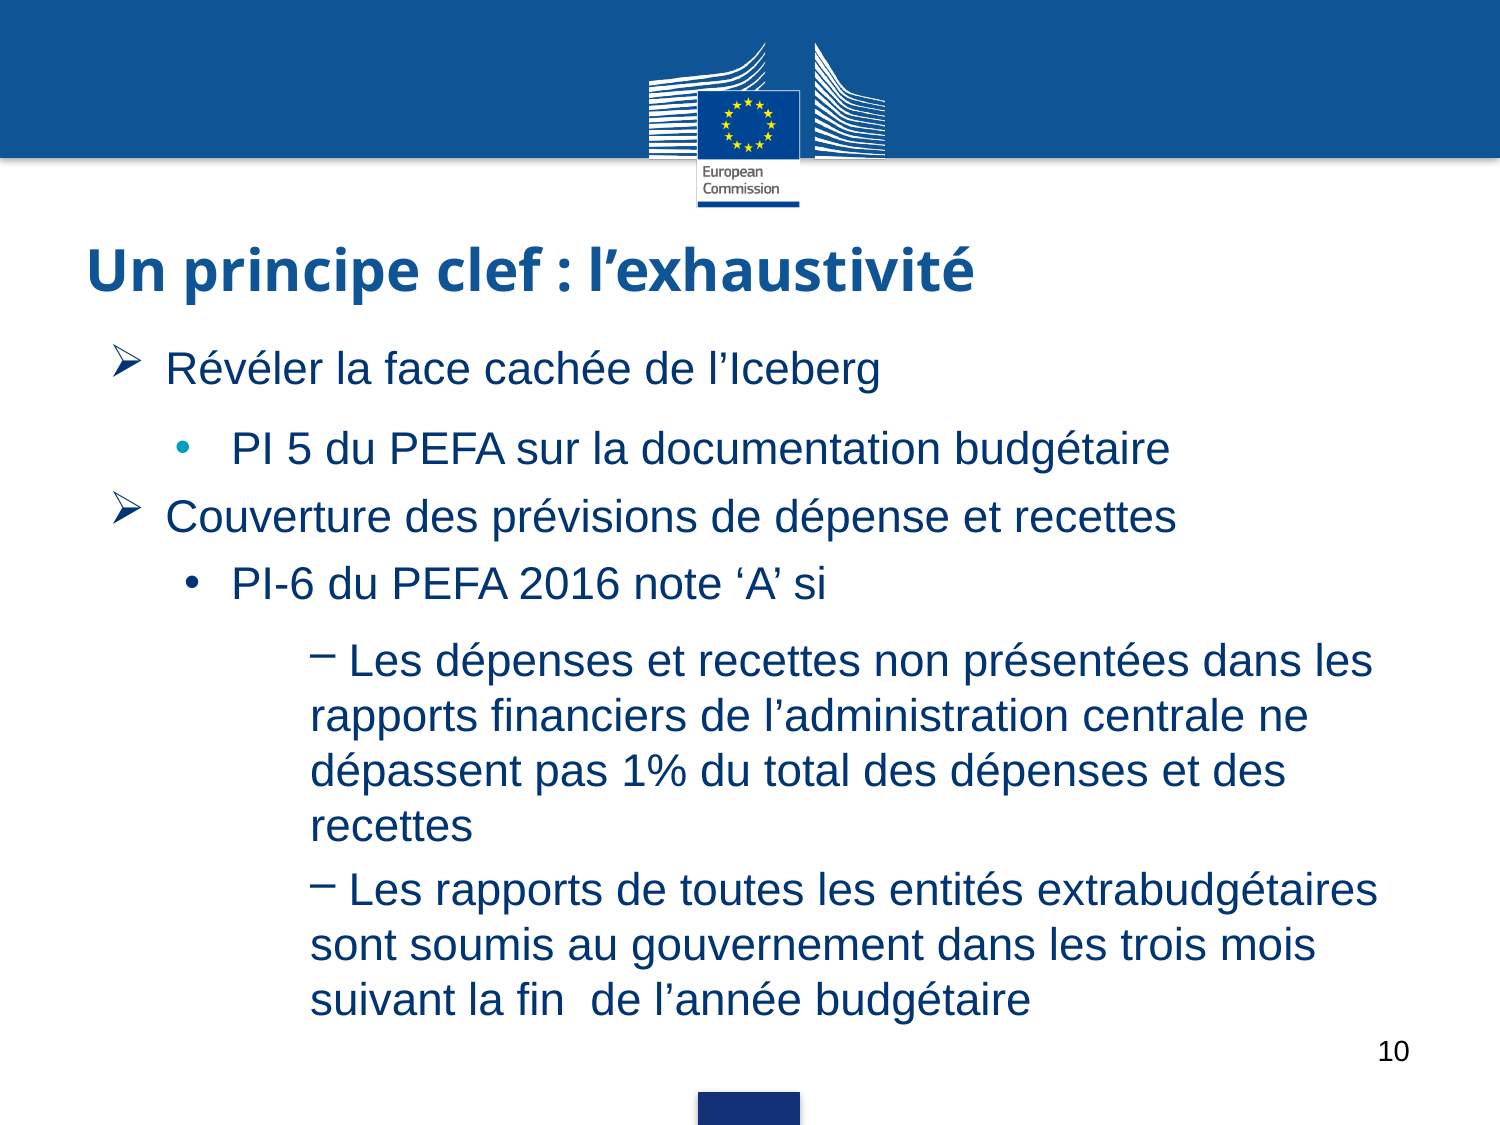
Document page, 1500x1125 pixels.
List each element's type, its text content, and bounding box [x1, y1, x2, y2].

title Un principe clef : l’exhaustivité [70, 207, 1421, 329]
list Révéler la face cachée de l’Iceberg PI 5 du PEFA sur la documentation budgétaire Couverture des prévisions de dépense et recettes PI-6 du PEFA 2016 note ‘A’ si Les dépenses et recettes non présentées dans les rapports financiers de l’administration centrale ne dépassent pas 1% du total des dépenses et des recettes Les rapports de toutes les entités extrabudgétaires sont soumis au gouvernement dans les trois mois suivant la fin de l’année budgétaire [79, 331, 1412, 885]
slide_number 10 [1074, 1024, 1426, 1103]
picture [649, 42, 885, 207]
